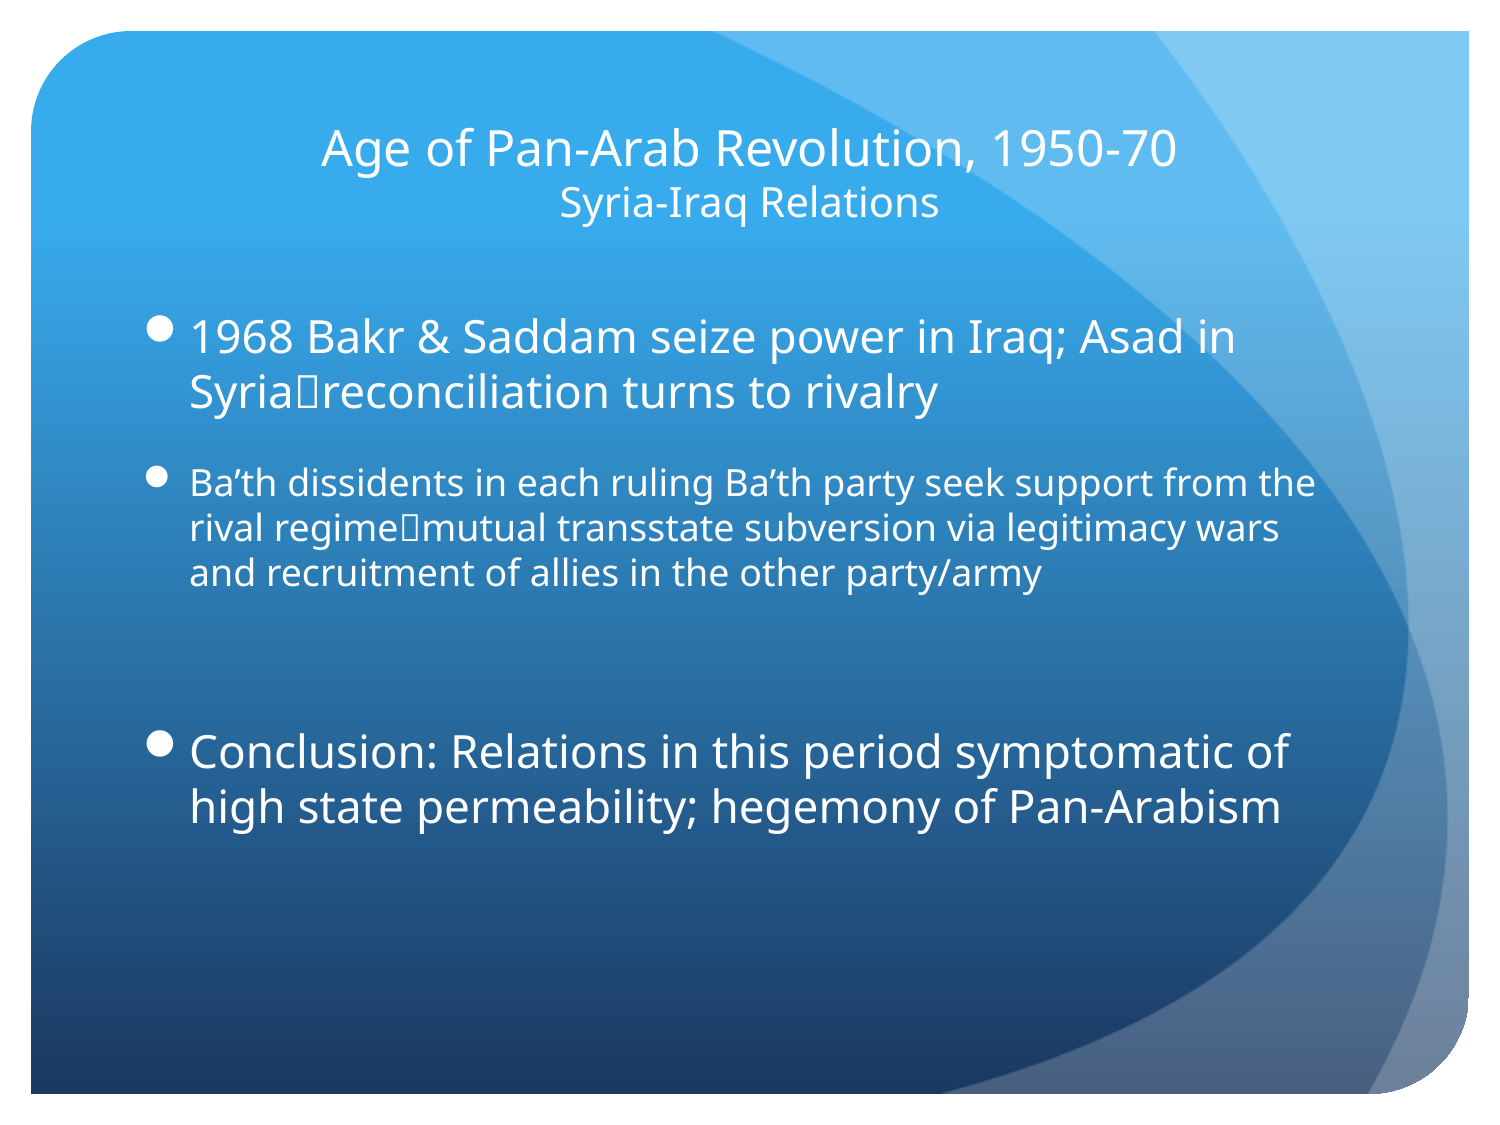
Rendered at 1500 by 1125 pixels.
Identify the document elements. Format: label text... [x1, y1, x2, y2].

title Age of Pan-Arab Revolution, 1950-70 Syria-Iraq Relations [127, 62, 1372, 234]
list 1968 Bakr & Saddam seize power in Iraq; Asad in Syriareconciliation turns to rivalry Ba’th dissidents in each ruling Ba’th party seek support from the rival regimemutual transstate subversion via legitimacy wars and recruitment of allies in the other party/army Conclusion: Relations in this period symptomatic of high state permeability; hegemony of Pan-Arabism [127, 299, 1372, 991]
picture [24, 30, 1473, 1094]
